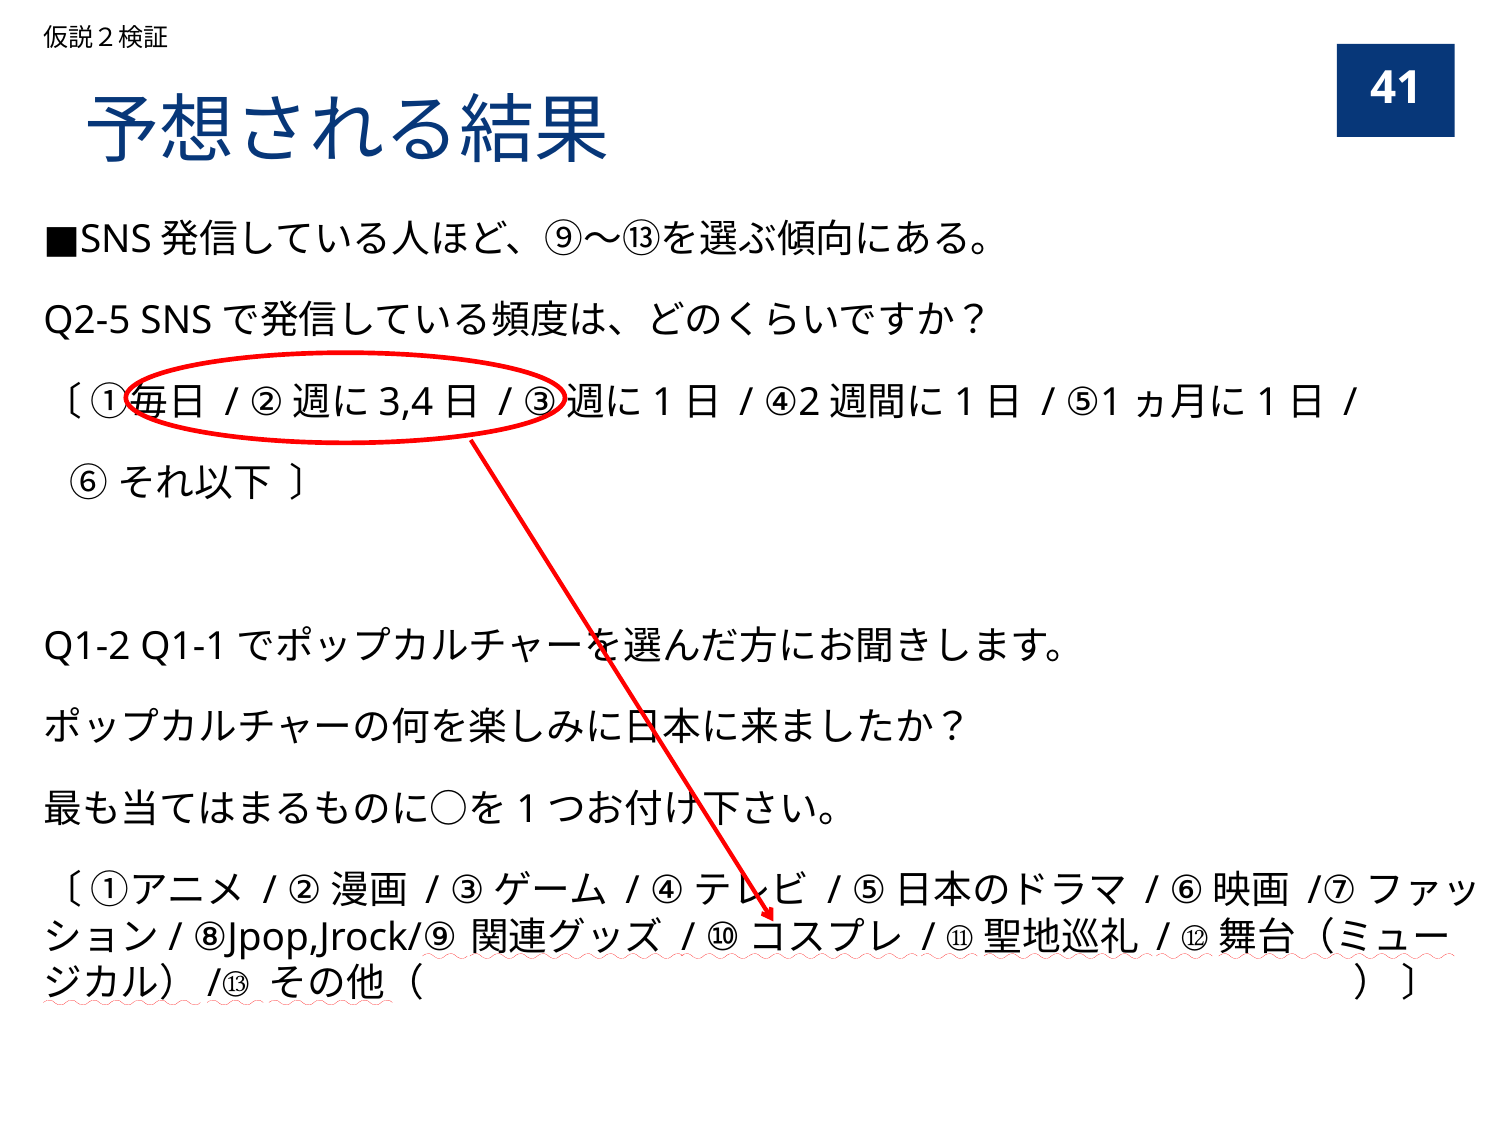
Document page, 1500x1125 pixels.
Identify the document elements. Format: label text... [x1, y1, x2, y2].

text_box [123, 350, 568, 445]
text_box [470, 439, 774, 922]
text_box ■SNS発信している人ほど、⑨〜⑬を選ぶ傾向にある。 Q2-5 SNSで発信している頻度は、どのくらいですか？ 〔 ①毎日 / ②週に3,4日 / ③週に1日 / ④2週間に1日 / ⑤1ヵ月に1日 / ⑥それ以下 〕 Q1-2 Q1-1でポップカルチャーを選んだ方にお聞きします。 ポップカルチャーの何を楽しみに日本に来ましたか？ 最も当てはまるものに○を1つお付け下さい。 〔 ①アニメ / ②漫画 / ③ゲーム / ④テレビ / ⑤日本のドラマ / ⑥映画 /⑦ファッション/ ⑧Jpop,Jrock/⑨関連グッズ / ⑩コスプレ / ⑪聖地巡礼 / ⑫舞台（ミュージカル）/⑬その他（ ） 〕 [28, 206, 1500, 1050]
text_box 仮説２検証 [28, 13, 311, 59]
slide_number 41 [1354, 59, 1438, 120]
text_box 予想される結果 [69, 73, 1138, 206]
